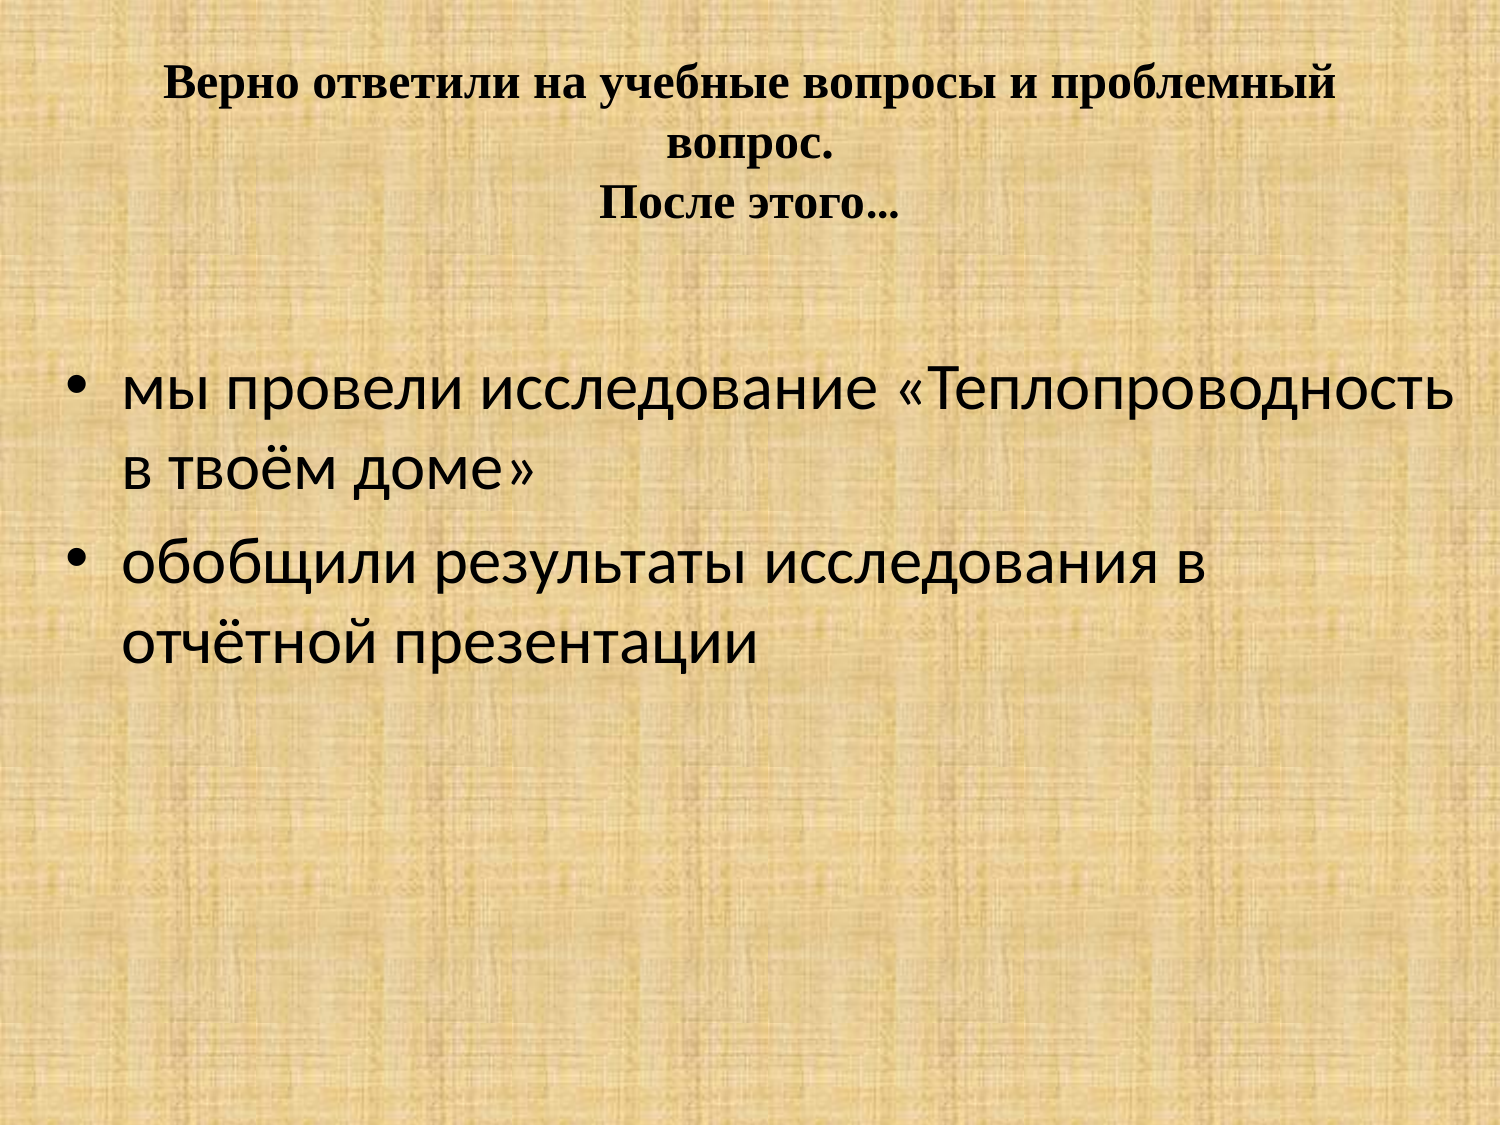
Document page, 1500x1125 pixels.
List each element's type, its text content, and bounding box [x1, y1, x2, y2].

list мы провели исследование «Теплопроводность в твоём доме» обобщили результаты исследования в отчётной презентации [50, 335, 1475, 1008]
title Верно ответили на учебные вопросы и проблемный вопрос. После этого… [75, 45, 1425, 233]
picture [0, 0, 1500, 1125]
